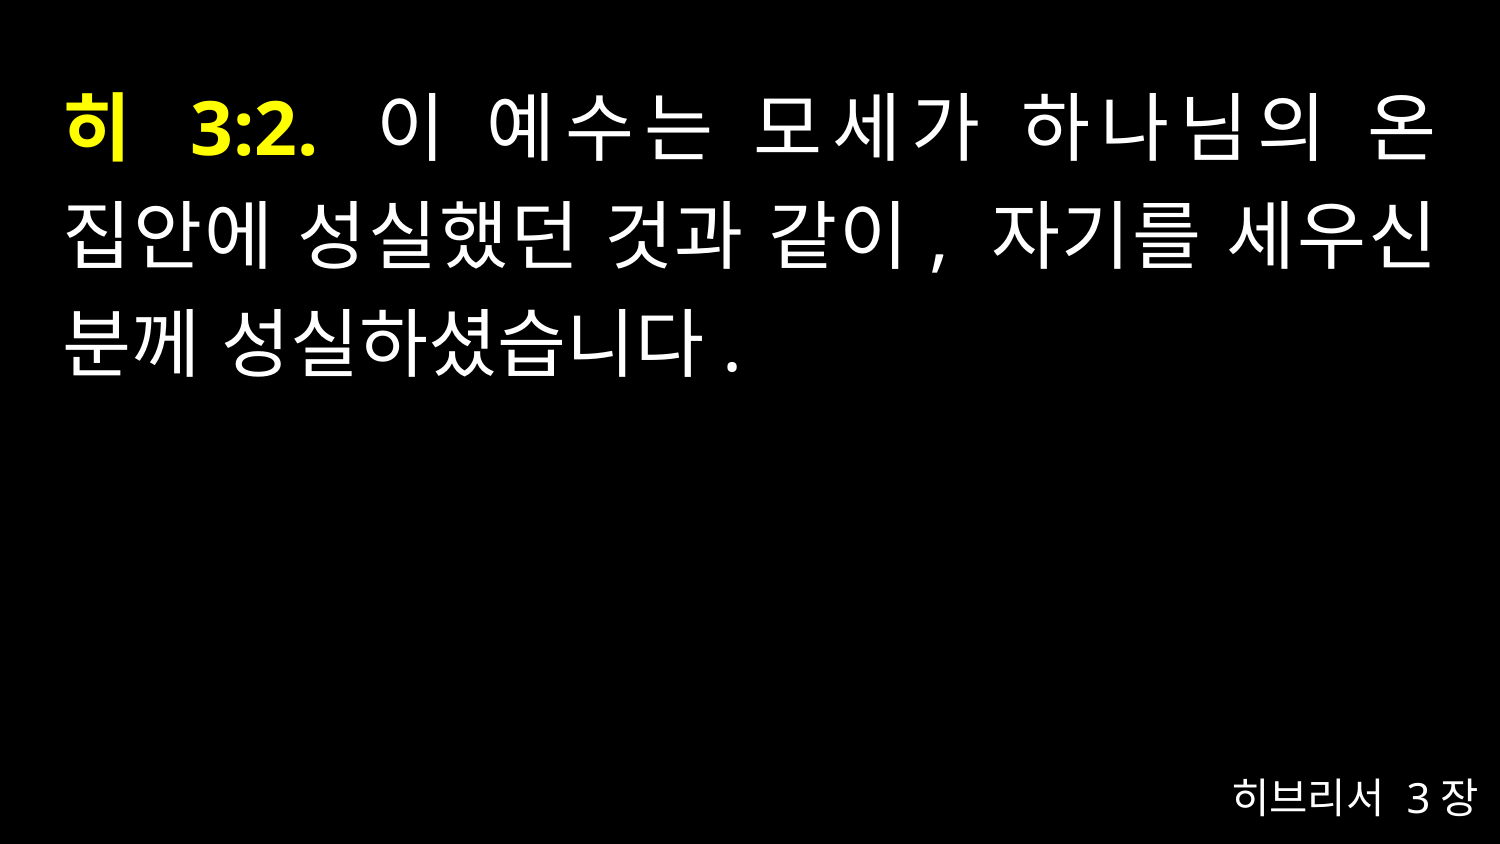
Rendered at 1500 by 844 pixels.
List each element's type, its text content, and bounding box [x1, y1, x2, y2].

title 히 3:2. 이 예수는 모세가 하나님의 온 집안에 성실했던 것과 같이, 자기를 세우신 분께 성실하셨습니다. [0, 0, 1500, 844]
subtitle 히브리서 3장 [916, 770, 1500, 844]
